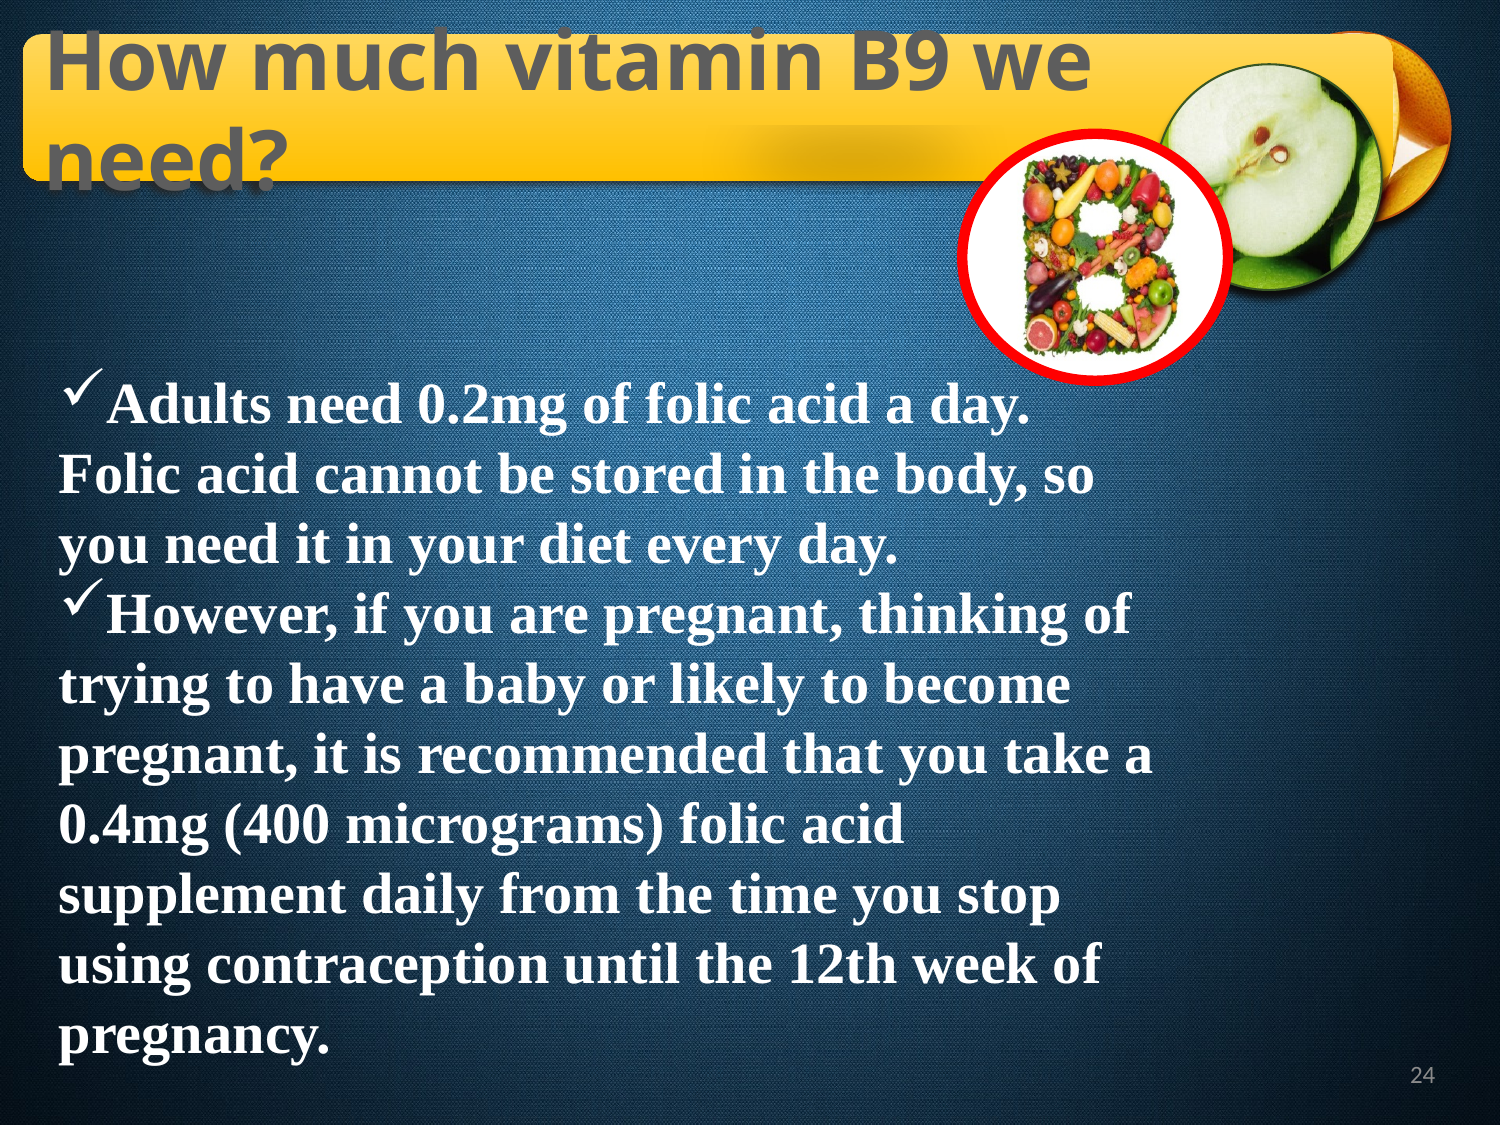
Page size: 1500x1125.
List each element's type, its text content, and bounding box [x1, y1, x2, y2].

text_box [1386, 36, 1452, 220]
text_box [1163, 63, 1383, 291]
text_box How much vitamin B9 we need? [21, 33, 1394, 182]
picture [0, 0, 1500, 1125]
text_box Adults need 0.2mg of folic acid a day. Folic acid cannot be stored in the body, so you need it in your diet every day. However, if you are pregnant, thinking of trying to have a baby or likely to become pregnant, it is recommended that you take a 0.4mg (400 micrograms) folic acid supplement daily from the time you stop using contraception until the 12th week of pregnancy. [43, 357, 1200, 1073]
slide_number 24 [1377, 1043, 1451, 1104]
